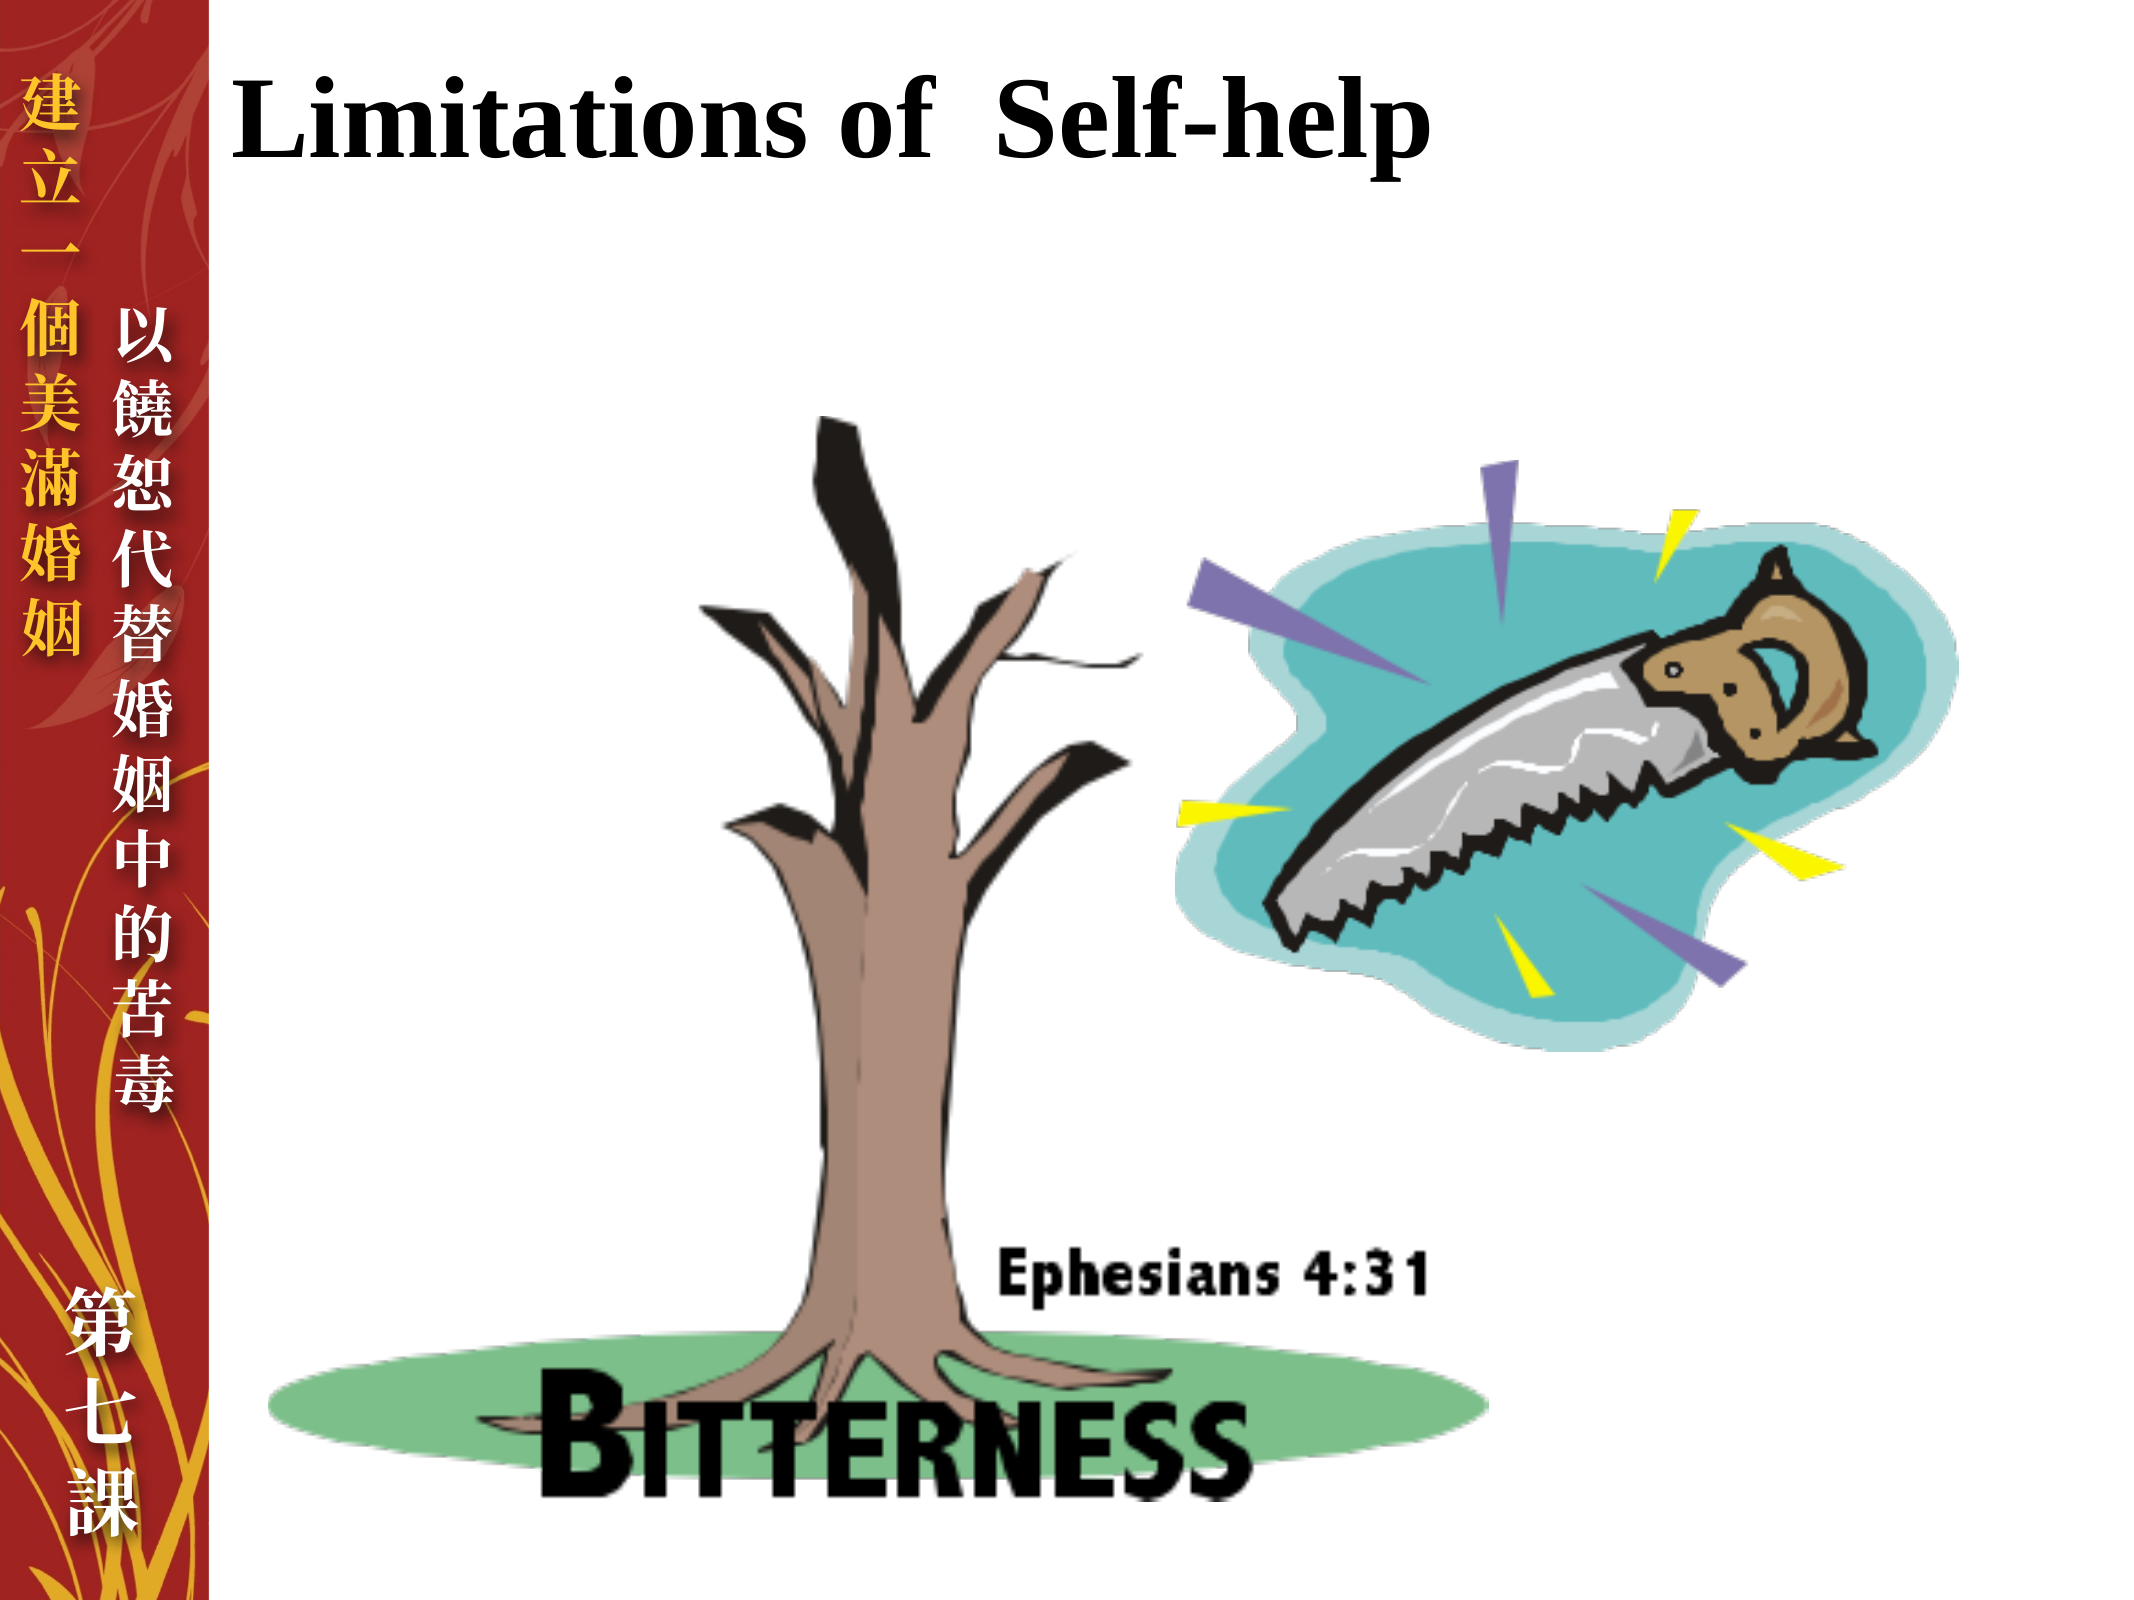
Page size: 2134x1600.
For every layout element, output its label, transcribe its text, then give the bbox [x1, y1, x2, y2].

picture [0, 0, 208, 1600]
title Limitations of Self-help [230, 1, 1572, 222]
picture [268, 416, 1959, 1502]
